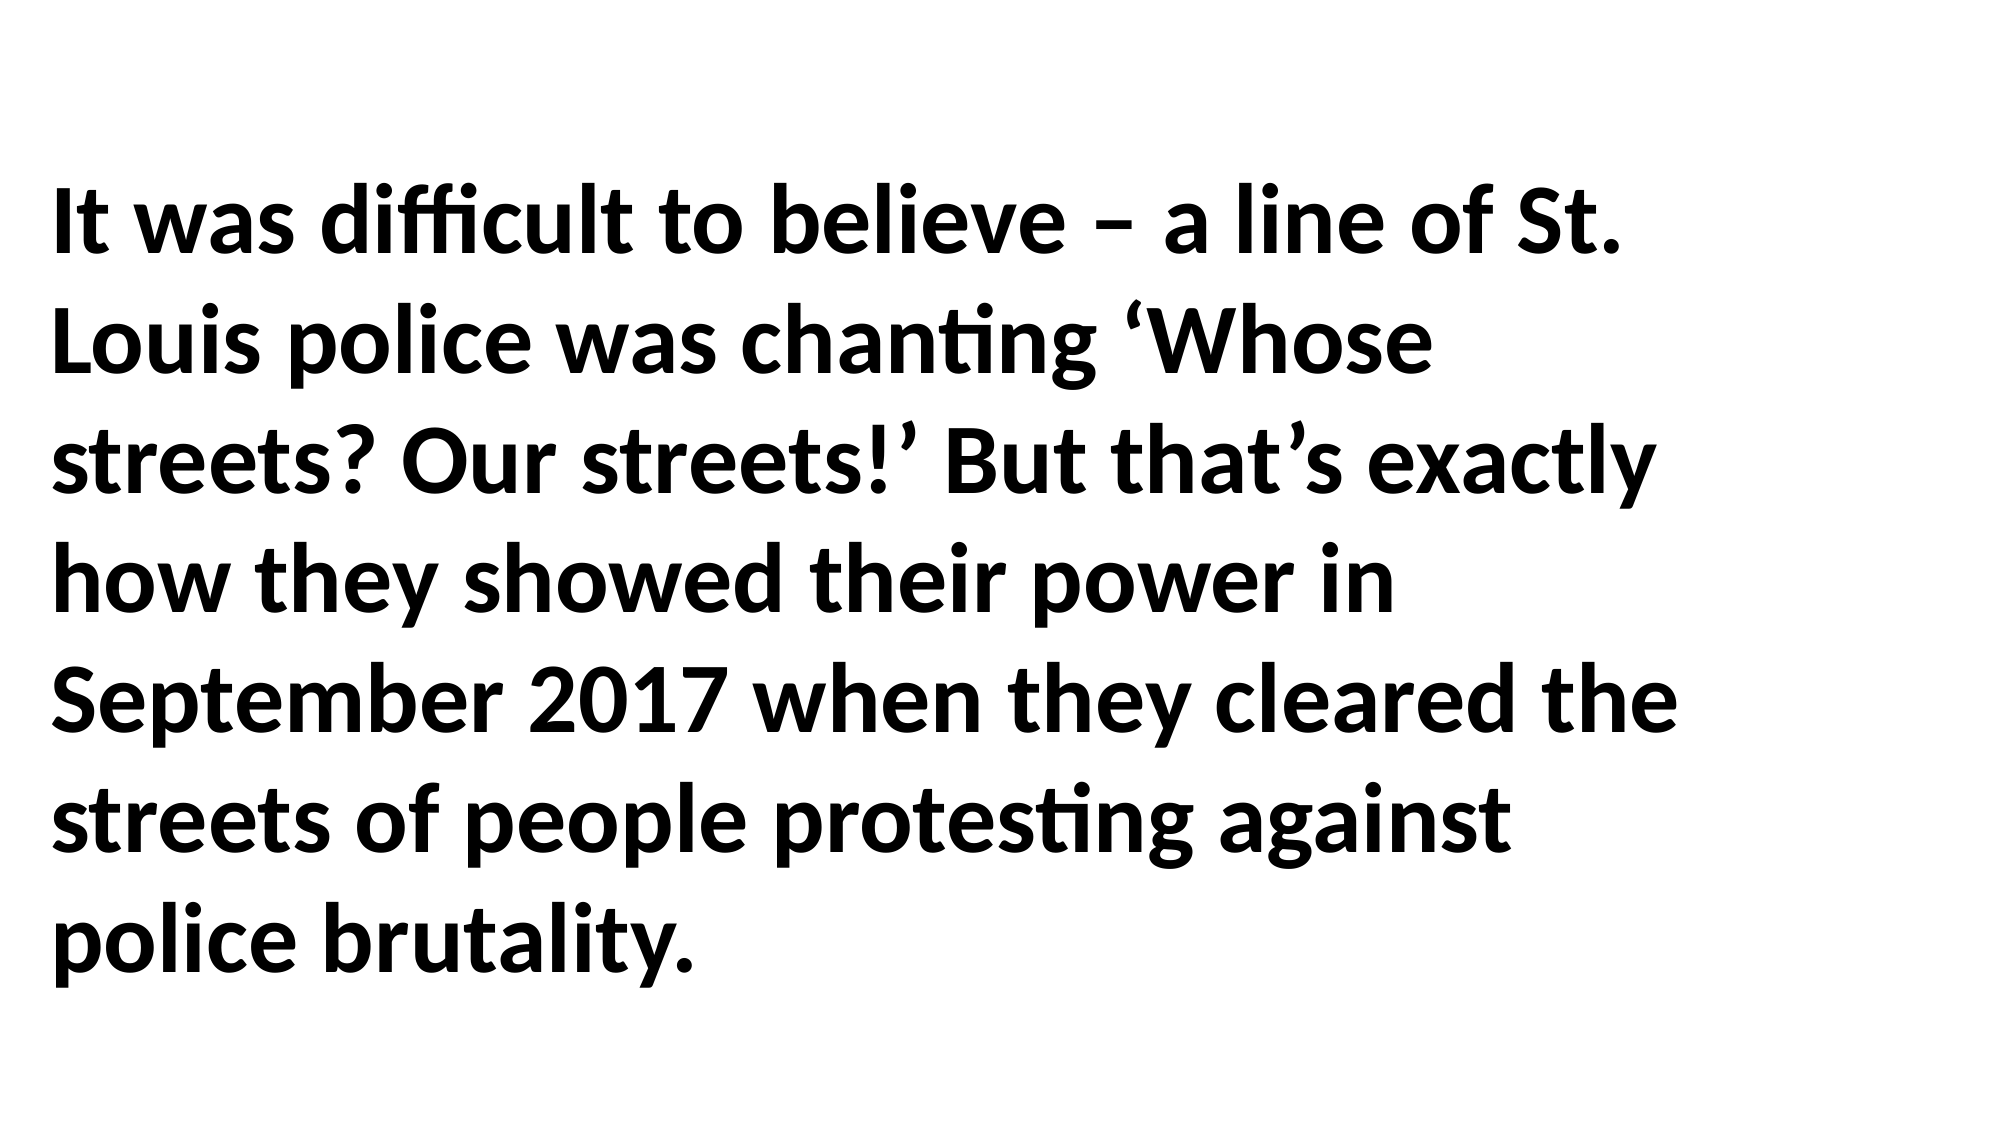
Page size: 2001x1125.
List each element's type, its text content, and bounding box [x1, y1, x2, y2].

text_box It was difficult to believe – a line of St. Louis police was chanting ‘Whose streets? Our streets!’ But that’s exactly how they showed their power in September 2017 when they cleared the streets of people protesting against police brutality. [35, 145, 1709, 1001]
